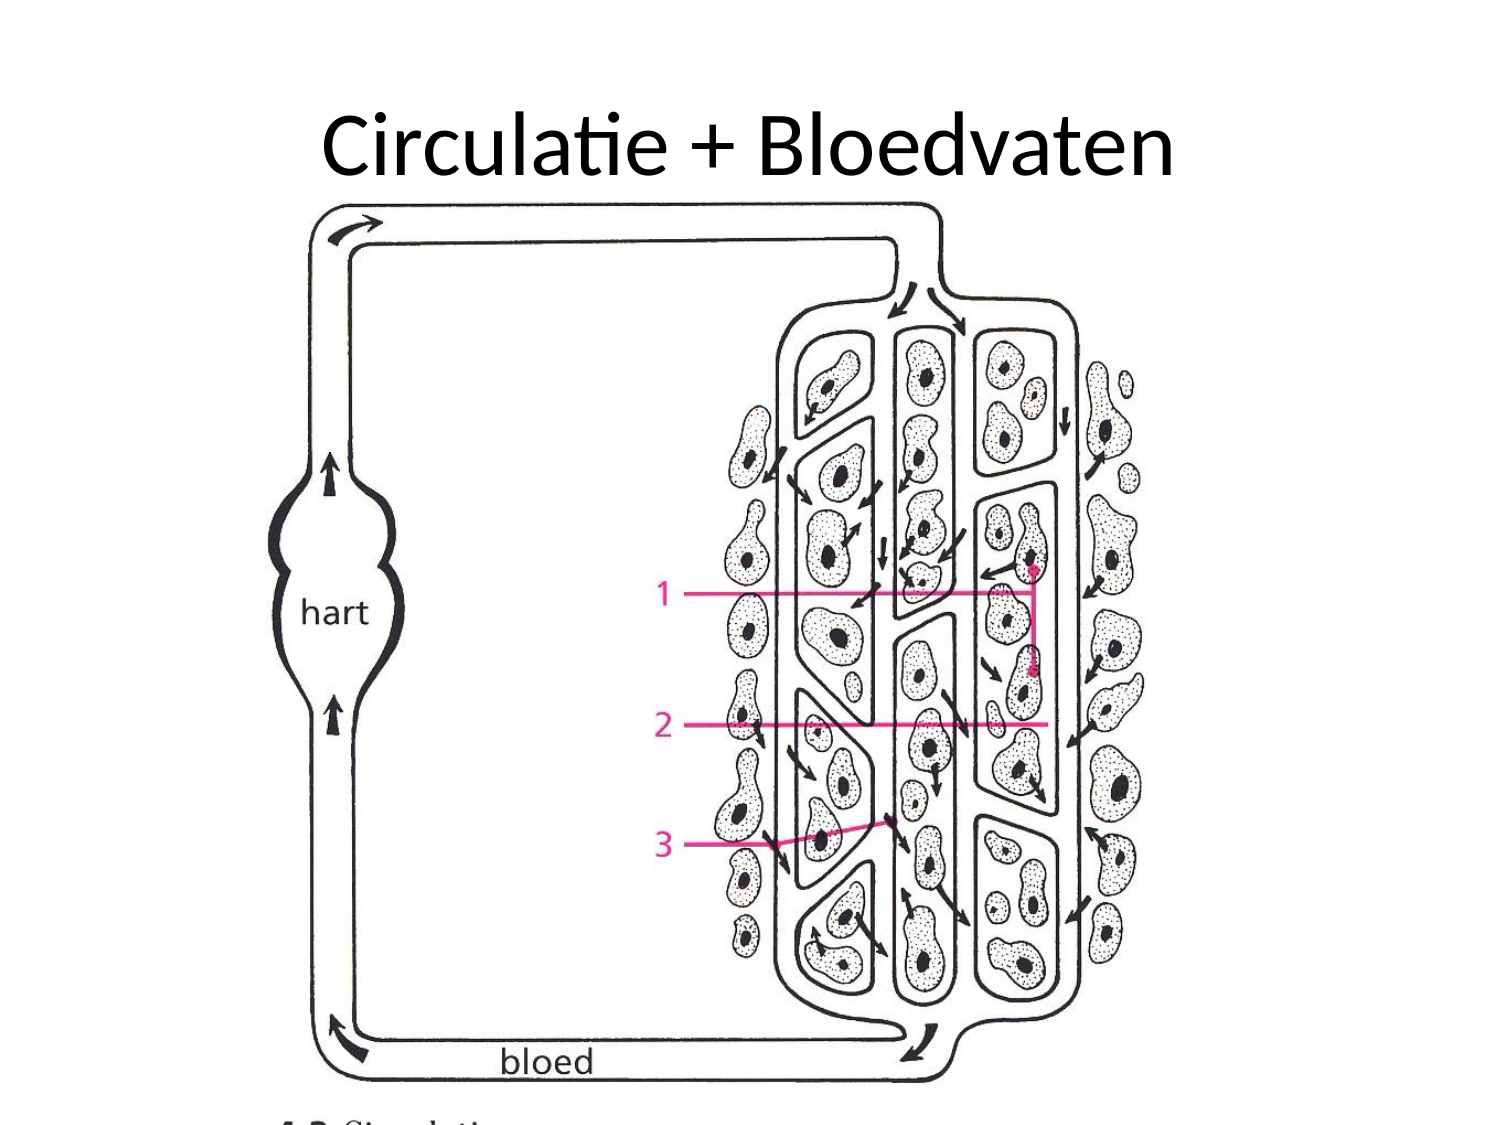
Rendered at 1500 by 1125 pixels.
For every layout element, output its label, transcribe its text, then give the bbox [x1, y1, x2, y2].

title Circulatie + Bloedvaten [74, 44, 1426, 233]
picture [265, 184, 1164, 1125]
